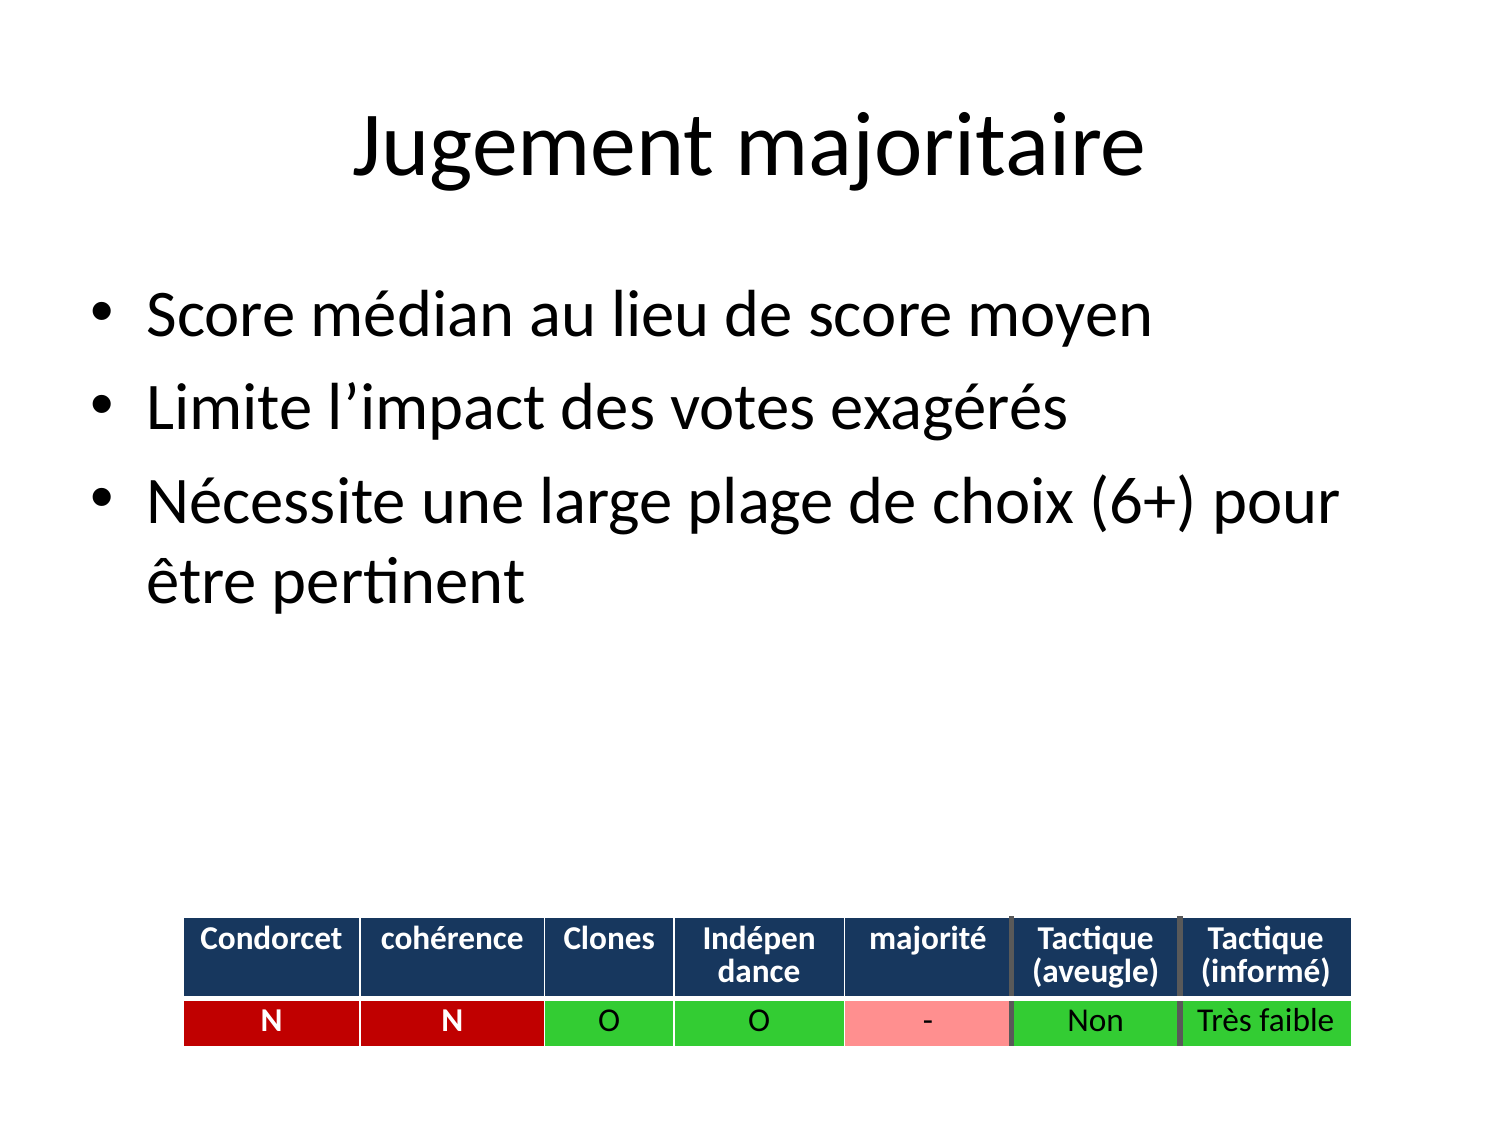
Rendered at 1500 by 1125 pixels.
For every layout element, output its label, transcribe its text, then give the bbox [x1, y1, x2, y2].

title Jugement majoritaire [75, 45, 1425, 233]
table_cell Non [1014, 1001, 1177, 1046]
table_header cohérence [361, 918, 544, 996]
table_header Indépen dance [675, 918, 844, 996]
table_header majorité [845, 918, 1009, 996]
table_header Condorcet [184, 918, 359, 996]
table_cell - [845, 1001, 1009, 1046]
table_cell O [675, 1001, 844, 1046]
table_cell N [361, 1001, 544, 1046]
list Score médian au lieu de score moyen Limite l’impact des votes exagérés Nécessite une large plage de choix (6+) pour être pertinent [75, 262, 1425, 906]
table_header Tactique (informé) [1183, 918, 1351, 996]
table_header Tactique (aveugle) [1014, 918, 1177, 996]
table_cell N [184, 1001, 359, 1046]
table_cell Très faible [1183, 1001, 1351, 1046]
table_cell O [545, 1001, 673, 1046]
table_header Clones [545, 918, 673, 996]
